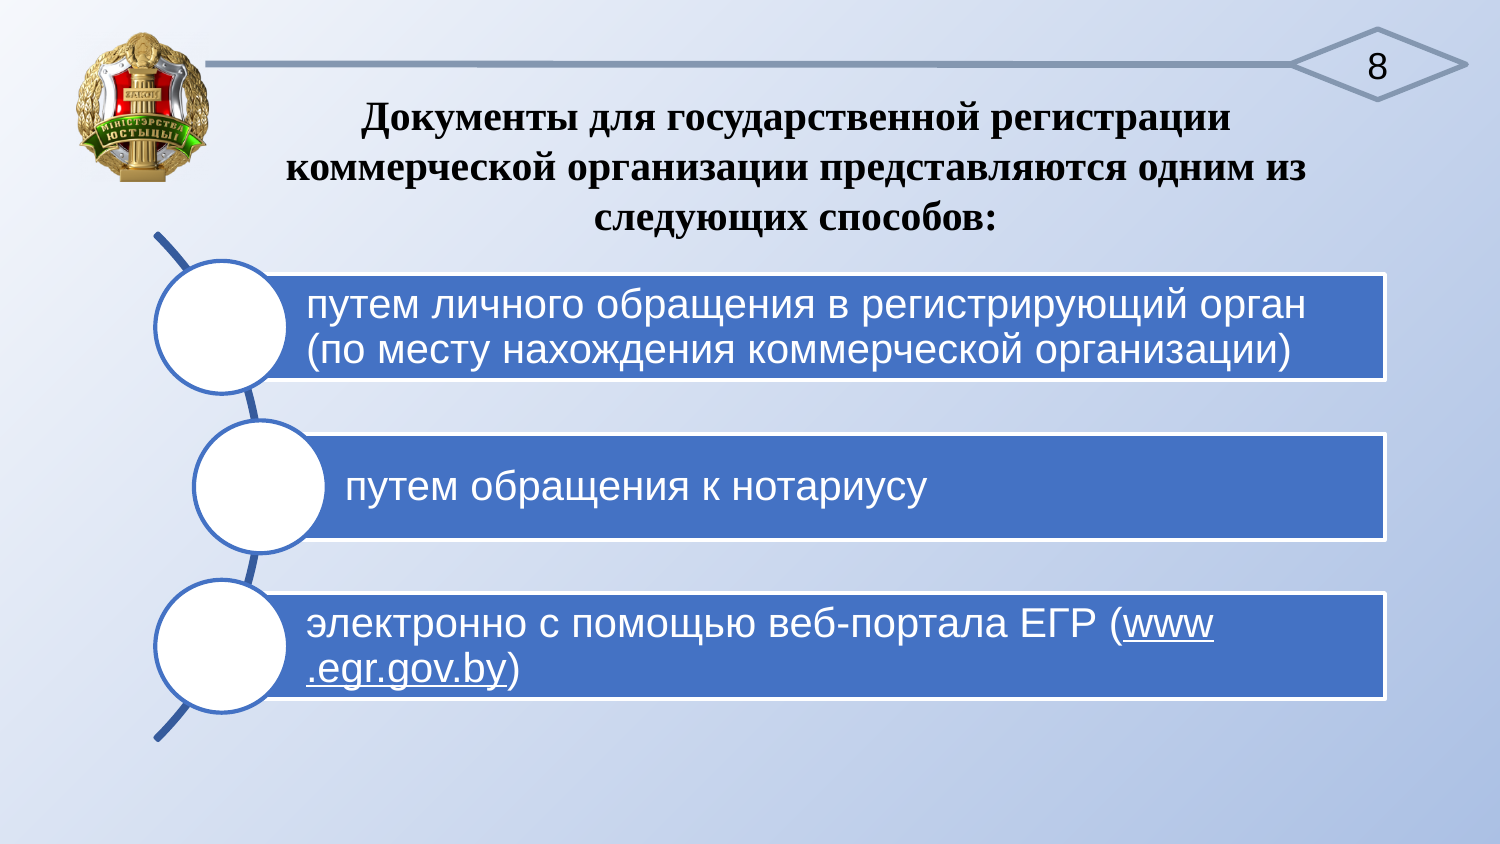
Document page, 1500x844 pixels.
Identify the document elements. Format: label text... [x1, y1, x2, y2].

text_box 8 [1287, 27, 1469, 102]
picture [76, 31, 210, 182]
text_box Документы для государственной регистрации коммерческой организации представляются одним из следующих способов: [216, 124, 1376, 204]
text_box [147, 220, 1392, 753]
